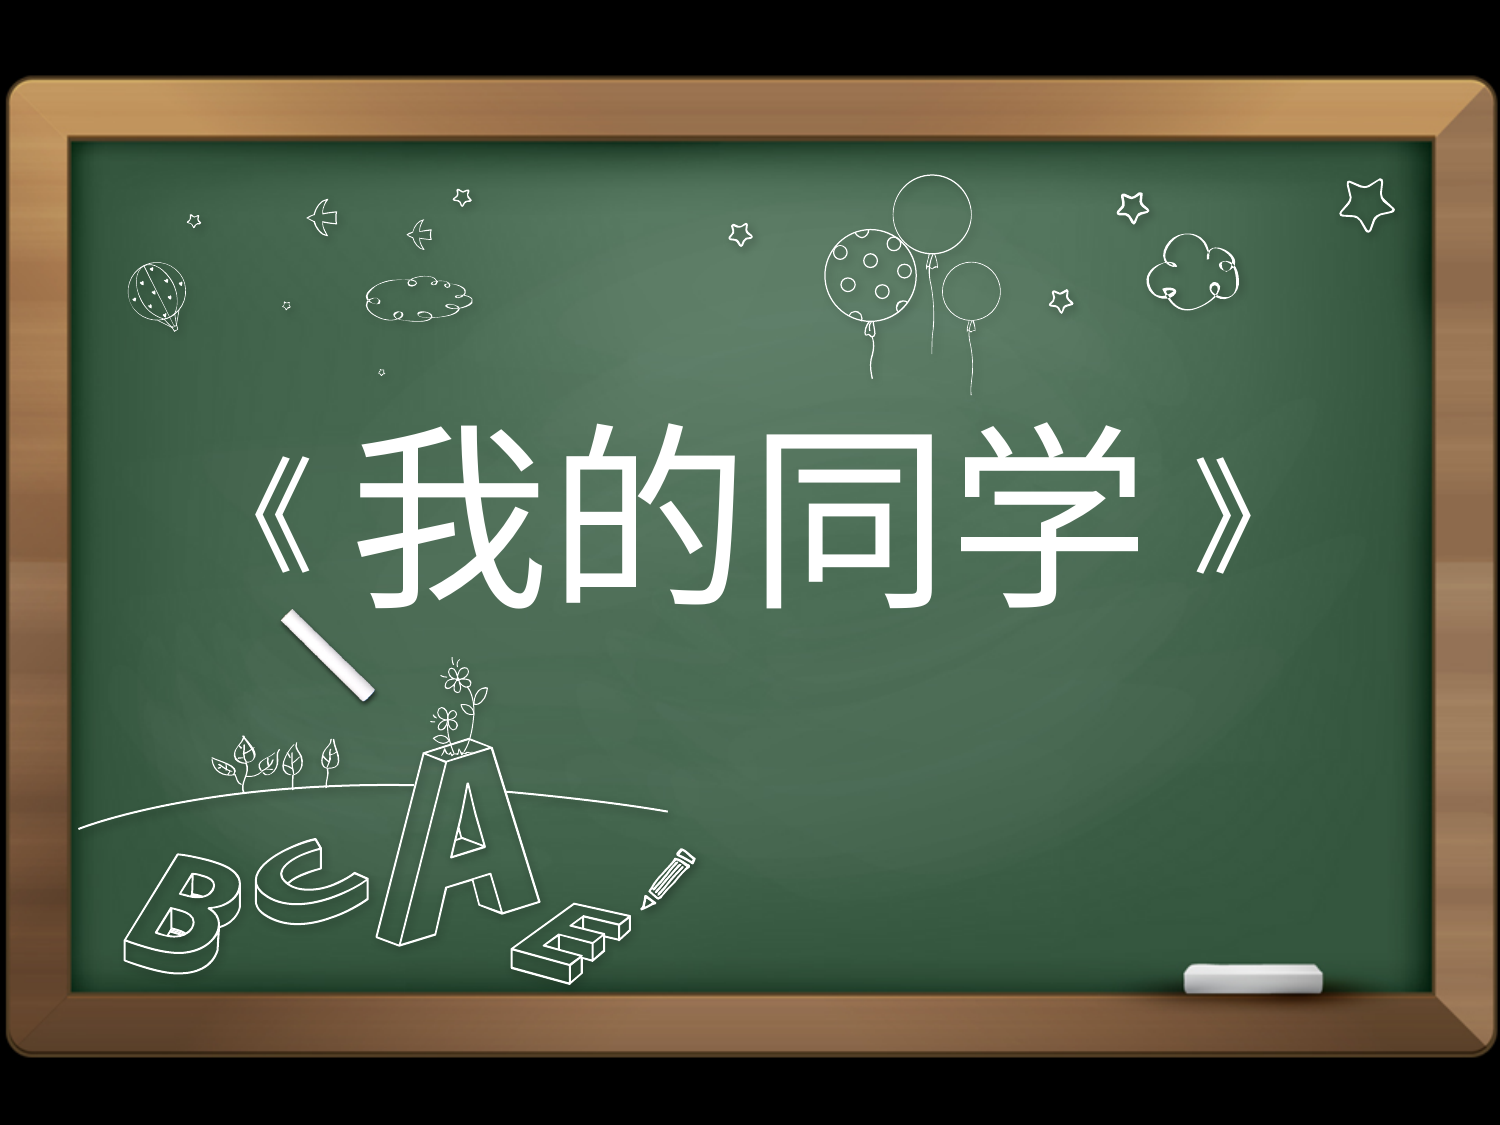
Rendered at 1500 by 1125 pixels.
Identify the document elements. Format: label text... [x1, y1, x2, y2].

text_box 我的同学 [335, 384, 1165, 640]
text_box 《 [175, 430, 331, 595]
picture [0, 0, 1500, 1125]
text_box 》 [1177, 431, 1333, 597]
